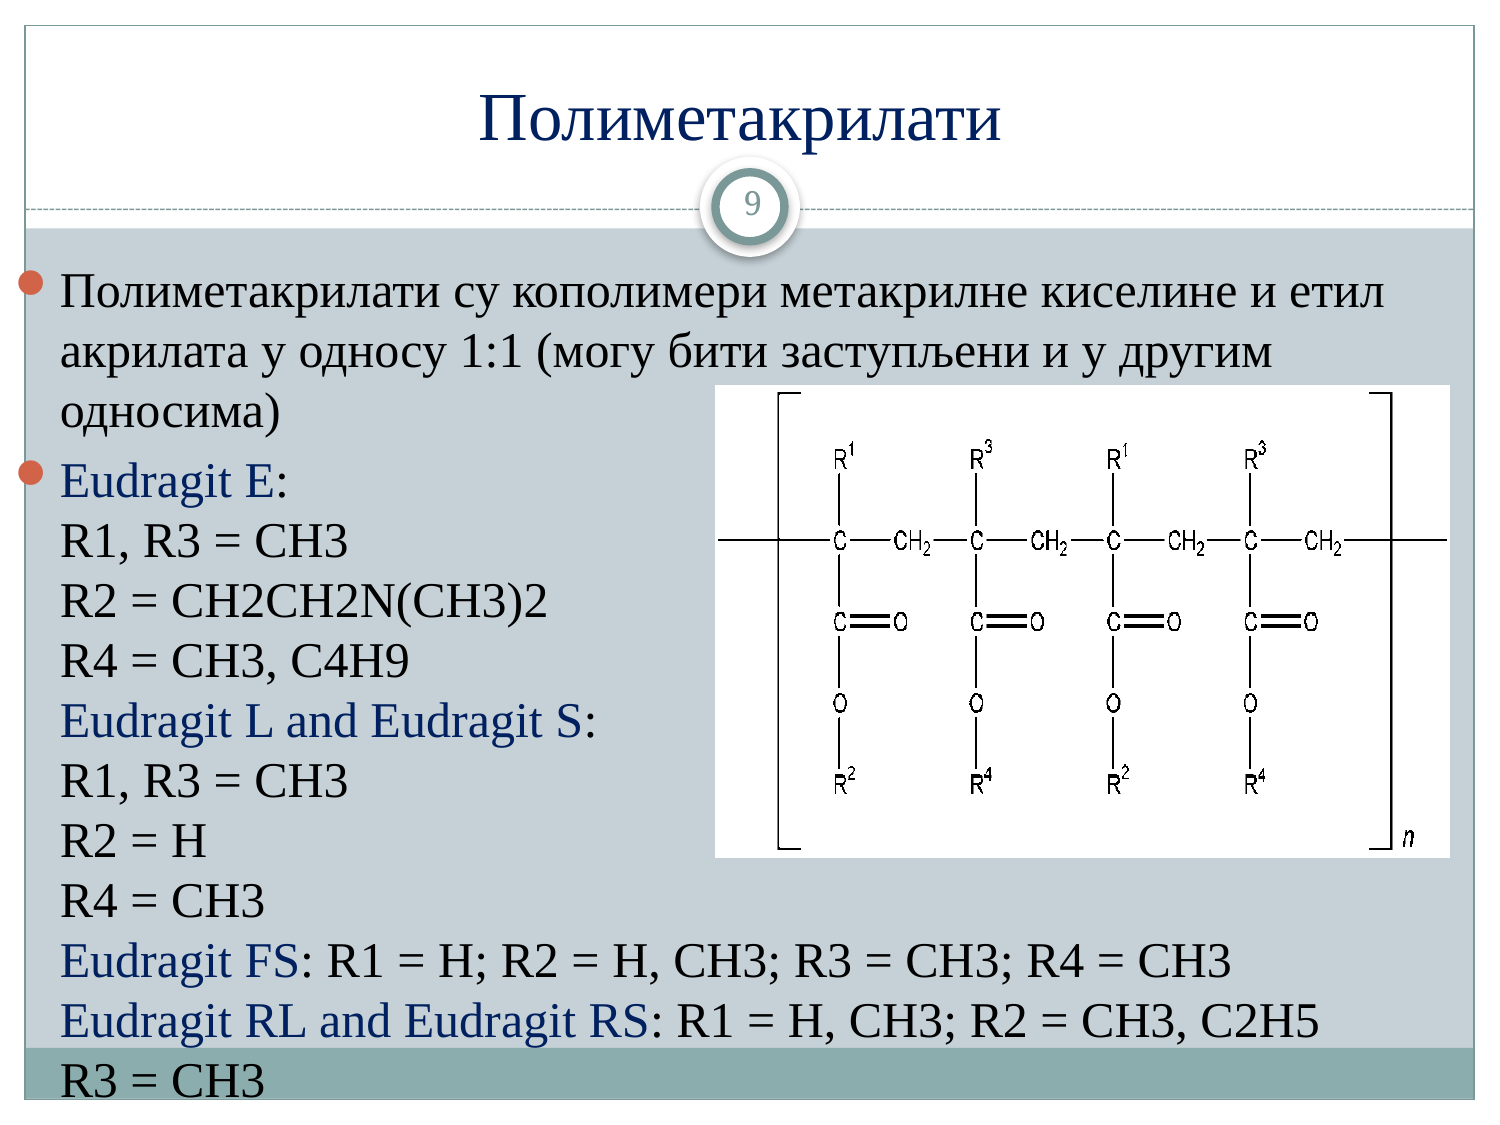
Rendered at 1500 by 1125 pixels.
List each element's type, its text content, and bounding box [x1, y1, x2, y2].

title Полиметакрилати [49, 37, 1450, 162]
slide_number 9 [715, 168, 791, 241]
picture [715, 385, 1450, 859]
list Полиметакрилати су кополимери метакрилне киселине и етил акрилата у односу 1:1 (могу бити заступљени и у другим односима) Eudragit E: R1, R3 = CH3 R2 = CH2CH2N(CH3)2 R4 = CH3, C4H9 Eudragit L and Eudragit S: R1, R3 = CH3 R2 = H R4 = CH3 Eudragit FS: R1 = H; R2 = H, CH3; R3 = CH3; R4 = CH3 Eudragit RL and Eudragit RS: R1 = H, CH3; R2 = CH3, C2H5 R3 = CH3 [0, 250, 1471, 1125]
